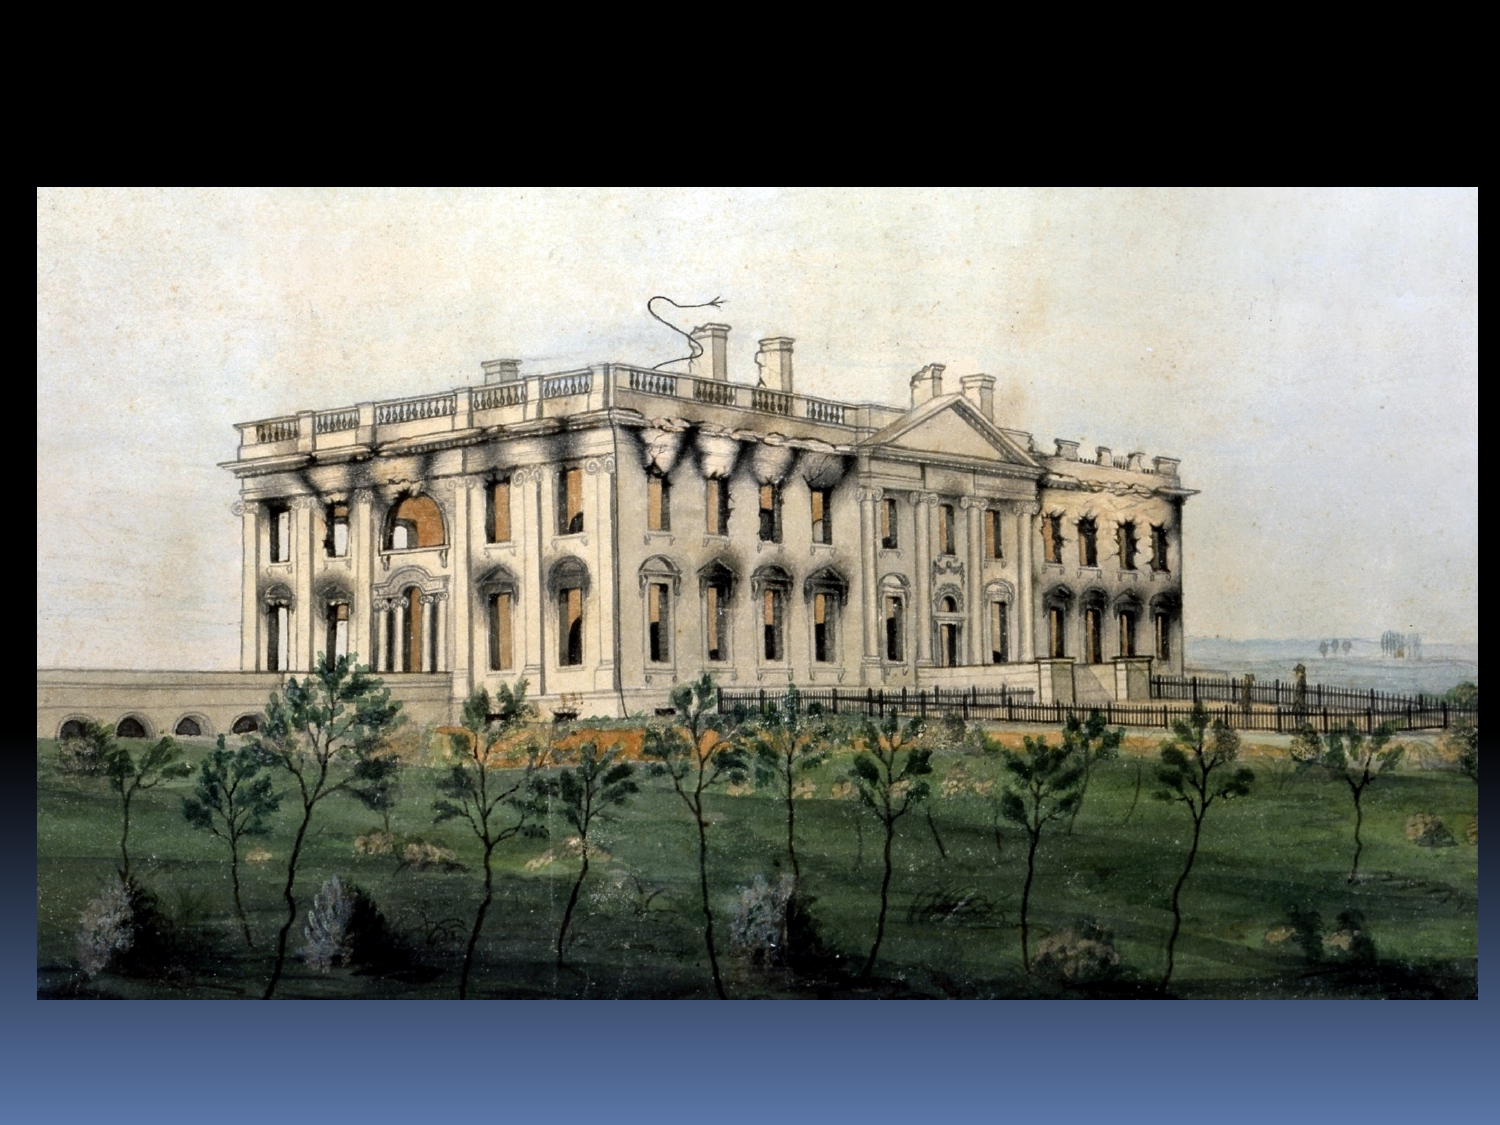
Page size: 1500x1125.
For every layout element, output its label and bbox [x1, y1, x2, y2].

picture [37, 186, 1479, 1001]
